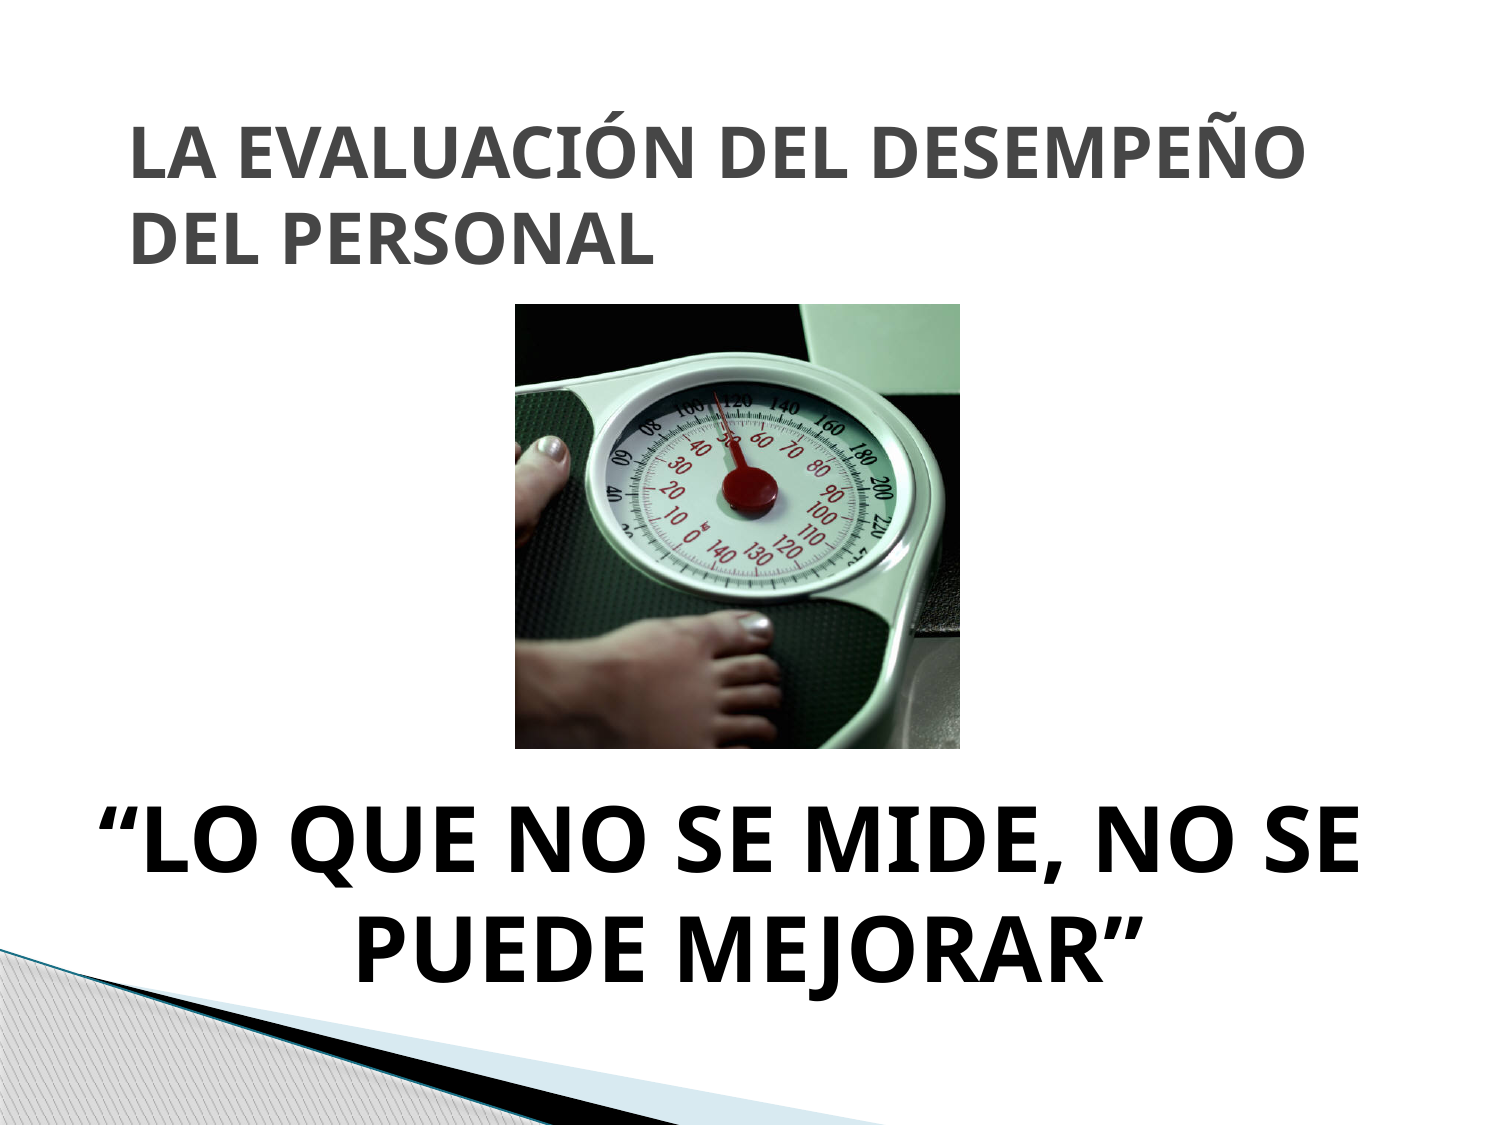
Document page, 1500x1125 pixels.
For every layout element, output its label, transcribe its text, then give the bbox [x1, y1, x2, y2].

text_box “LO QUE NO SE MIDE, NO SE PUEDE MEJORAR” [58, 773, 1407, 1097]
title LA EVALUACIÓN DEL DESEMPEÑO DEL PERSONAL [112, 99, 1388, 288]
picture [515, 304, 960, 749]
